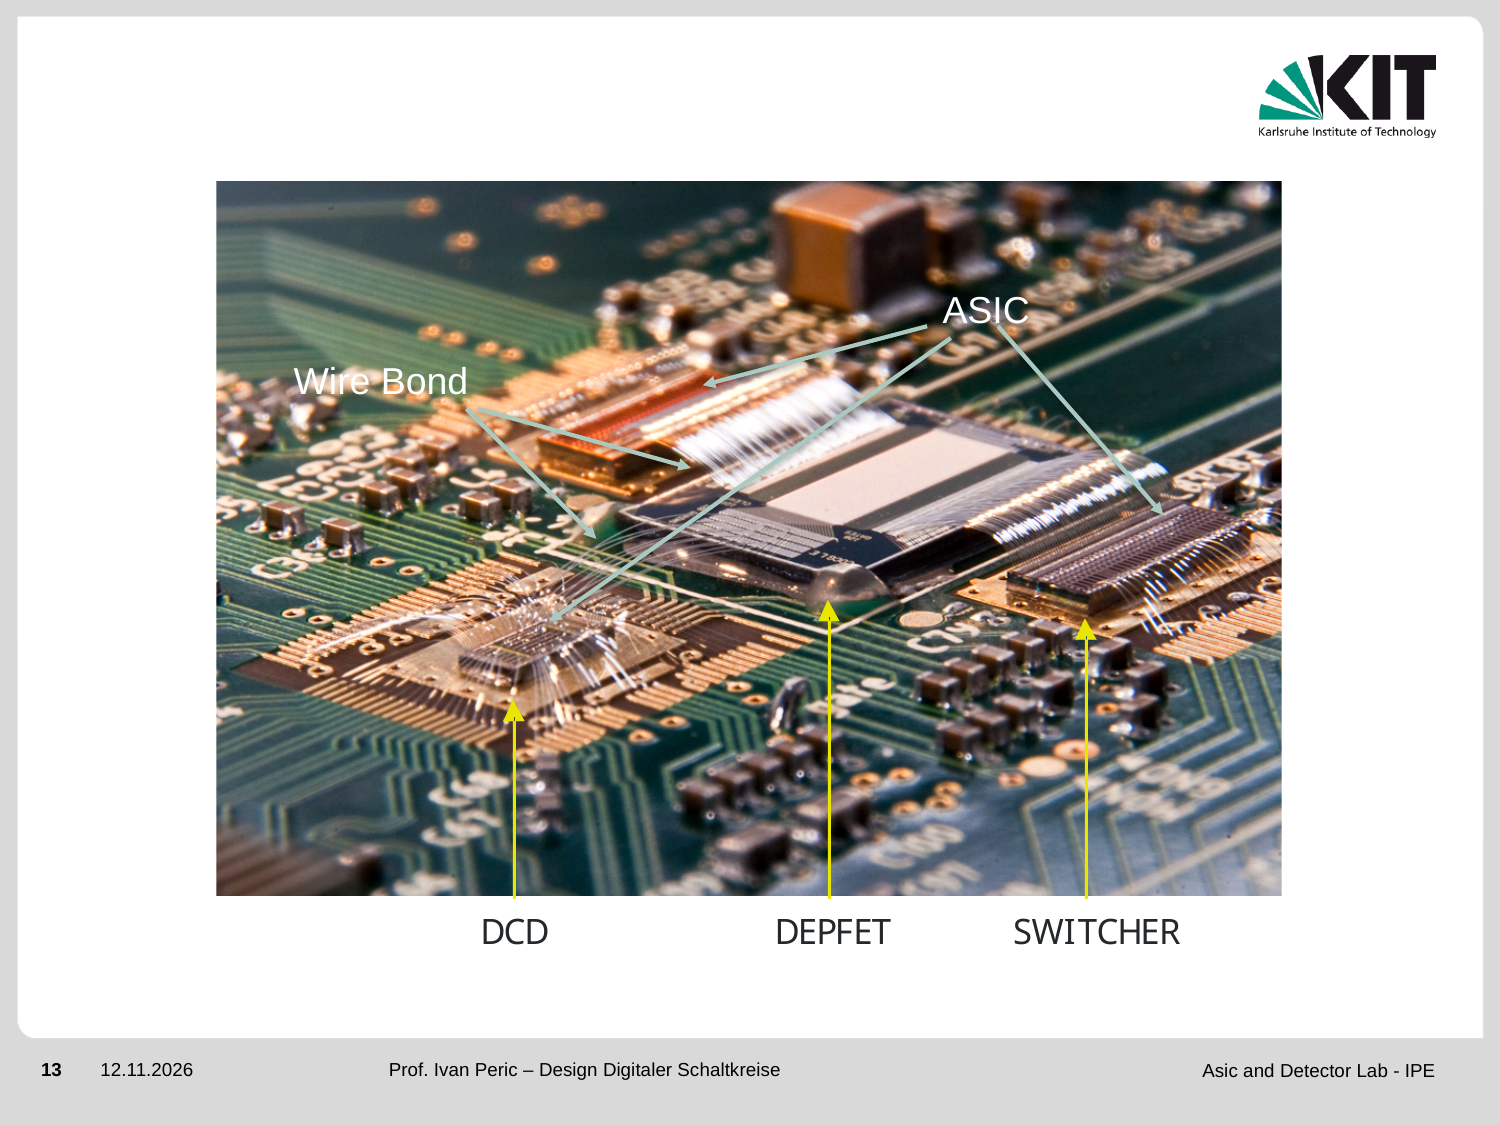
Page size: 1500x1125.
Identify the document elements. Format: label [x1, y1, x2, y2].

text_box [548, 337, 952, 622]
text_box [702, 325, 928, 336]
text_box [466, 408, 543, 540]
text_box [997, 325, 1164, 516]
text_box [477, 408, 543, 469]
picture [0, 0, 1500, 1125]
